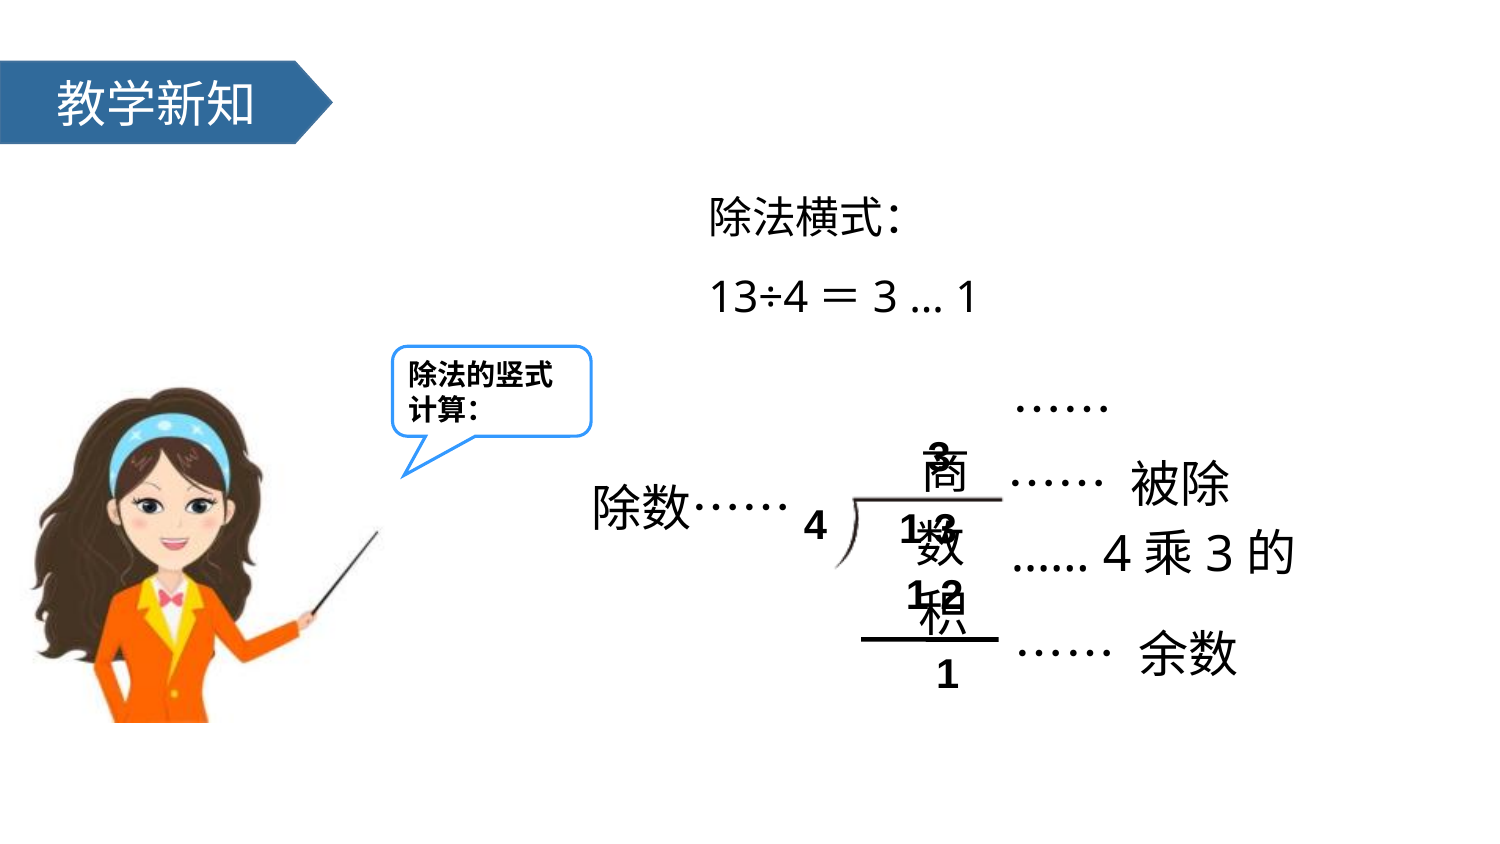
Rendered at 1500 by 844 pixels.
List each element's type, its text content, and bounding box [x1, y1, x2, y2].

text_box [484, 400, 1345, 705]
picture [8, 363, 405, 723]
text_box 除法的竖式计算： [392, 346, 592, 475]
text_box 除法横式： 13÷4＝3 … 1 [604, 158, 1118, 327]
text_box 教学新知 [0, 61, 332, 144]
